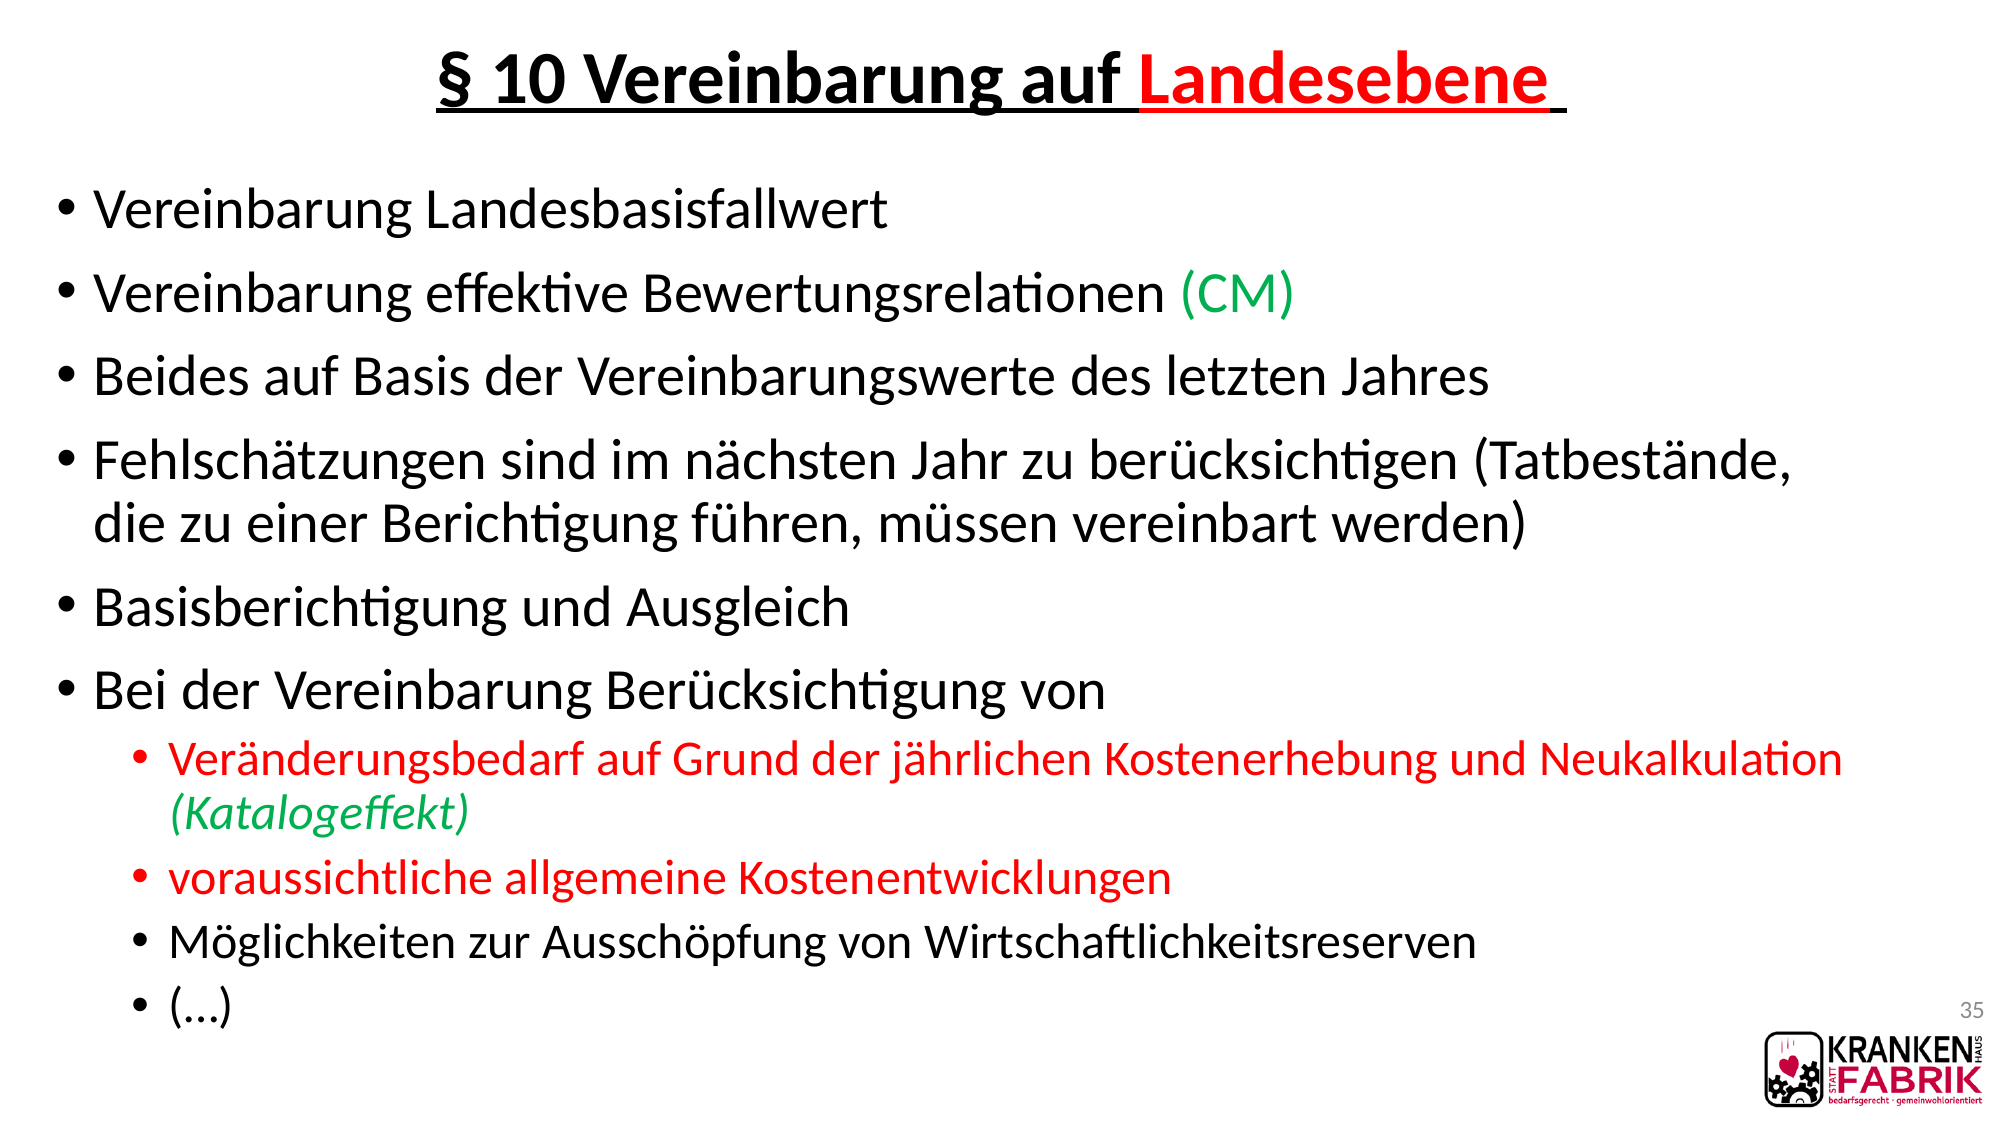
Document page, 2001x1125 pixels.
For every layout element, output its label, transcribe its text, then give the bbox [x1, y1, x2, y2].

picture [1746, 1039, 2000, 1125]
slide_number 35 [1550, 979, 2000, 1039]
title § 10 Vereinbarung auf Landesebene [139, 15, 1864, 170]
list Vereinbarung Landesbasisfallwert Vereinbarung effektive Bewertungsrelationen (CM) Beides auf Basis der Vereinbarungswerte des letzten Jahres Fehlschätzungen sind im nächsten Jahr zu berücksichtigen (Tatbestände, die zu einer Berichtigung führen, müssen vereinbart werden) Basisberichtigung und Ausgleich Bei der Vereinbarung Berücksichtigung von Veränderungsbedarf auf Grund der jährlichen Kostenerhebung und Neukalkulation (Katalogeffekt) voraussichtliche allgemeine Kostenentwicklungen Möglichkeiten zur Ausschöpfung von Wirtschaftlichkeitsreserven (…) [41, 170, 1891, 1103]
